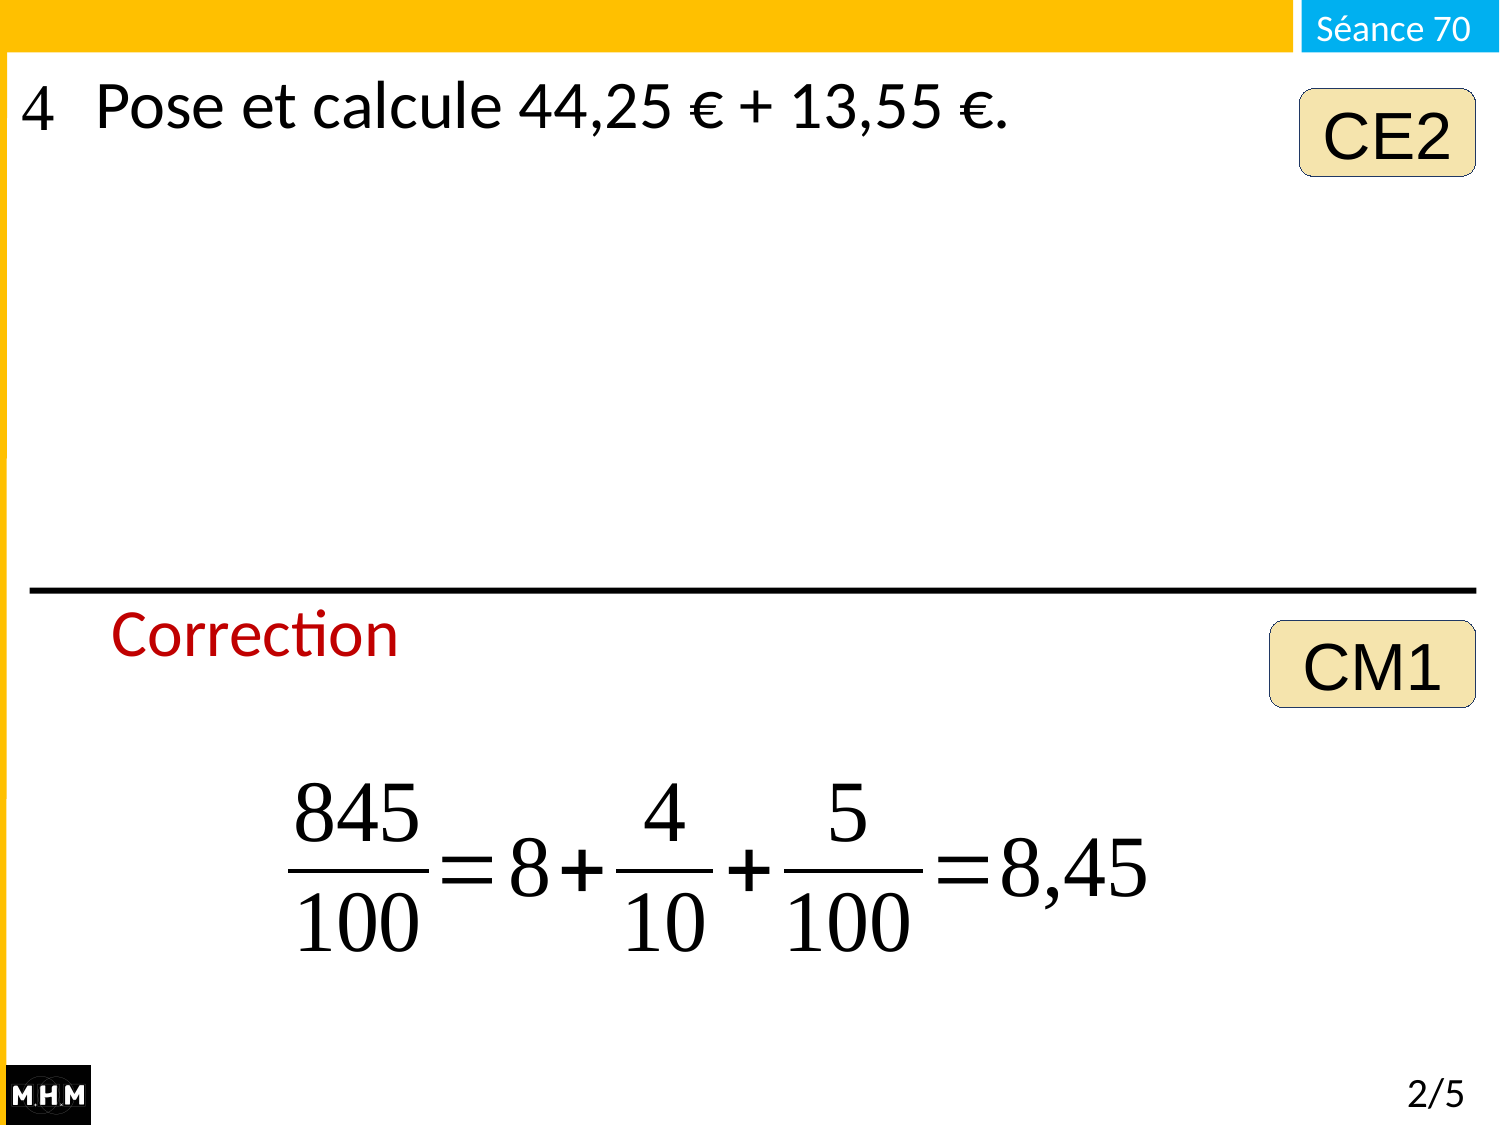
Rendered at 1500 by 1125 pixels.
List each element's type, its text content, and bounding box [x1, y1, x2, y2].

text_box Correction [96, 590, 478, 679]
picture [6, 1065, 91, 1125]
list 2/5 [1373, 1064, 1500, 1125]
text_box CE2 [1299, 88, 1476, 177]
text_box Pose et calcule 44,25 € + 13,55 €. [80, 61, 1374, 151]
text_box CM1 [1269, 620, 1476, 708]
